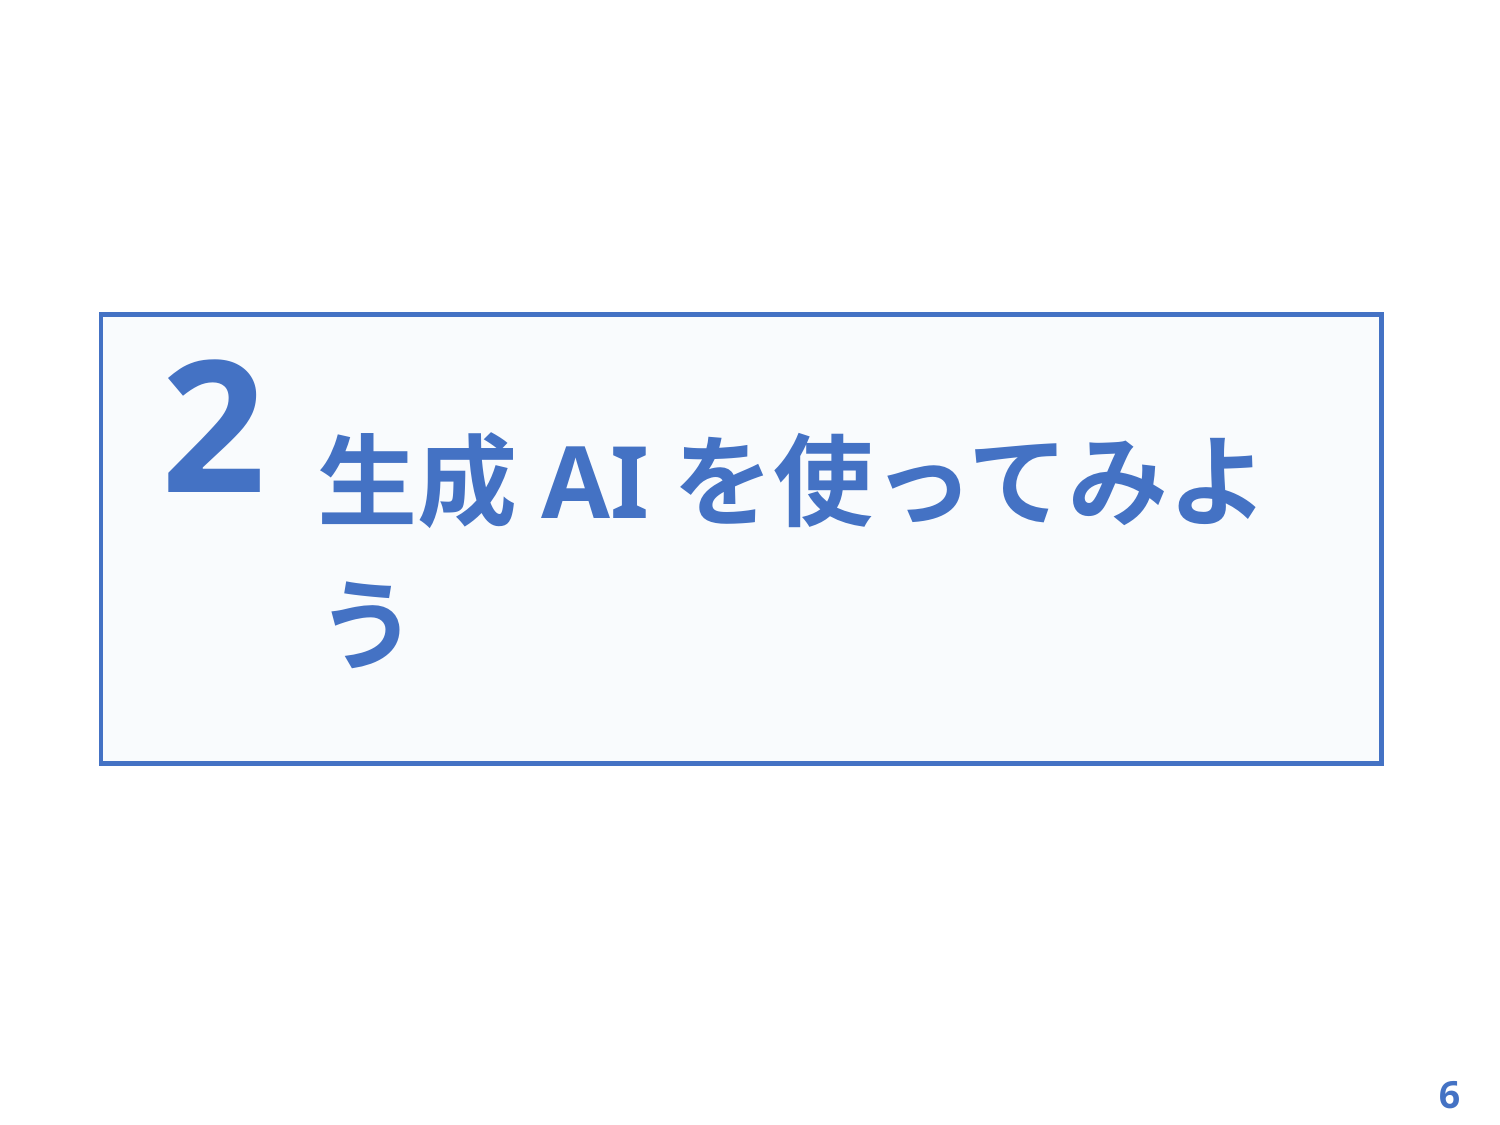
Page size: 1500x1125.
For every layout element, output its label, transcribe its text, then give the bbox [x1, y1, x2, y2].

text_box 生成AIを使ってみよう [302, 379, 1375, 699]
text_box 6 [1399, 1063, 1500, 1123]
text_box 2 [86, 301, 342, 537]
